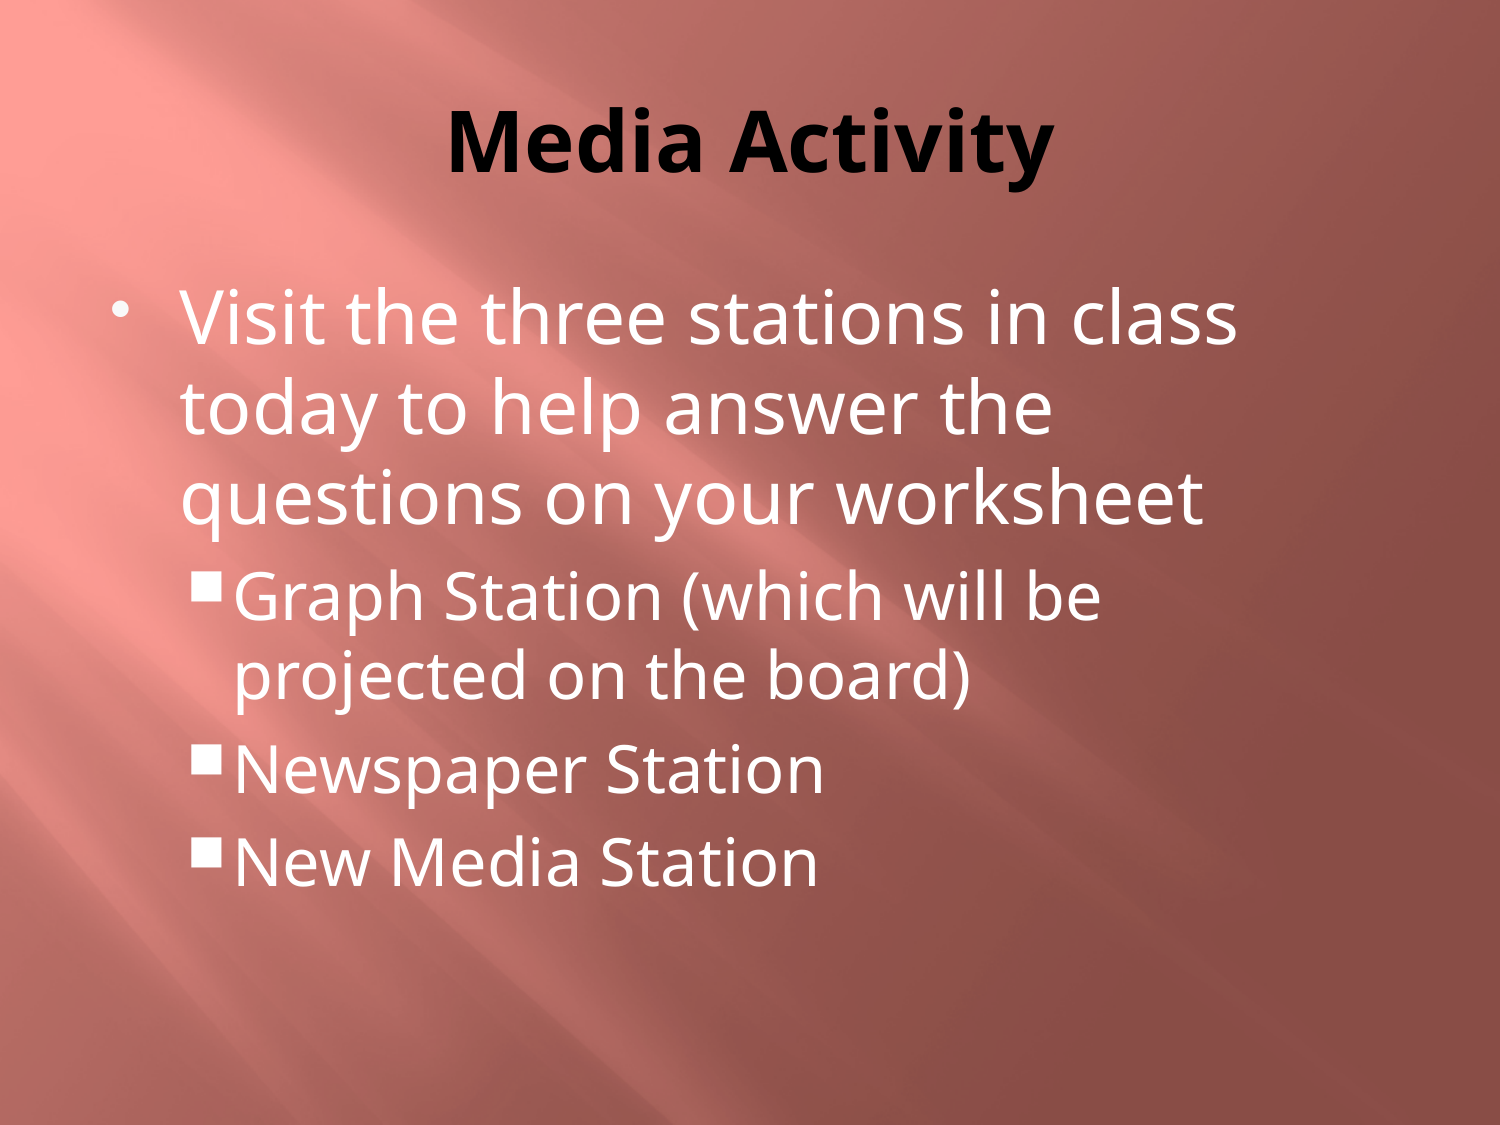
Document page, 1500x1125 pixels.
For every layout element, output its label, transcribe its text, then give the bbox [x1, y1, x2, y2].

list Visit the three stations in class today to help answer the questions on your worksheet Graph Station (which will be projected on the board) Newspaper Station New Media Station [75, 262, 1425, 1035]
title Media Activity [75, 45, 1425, 233]
